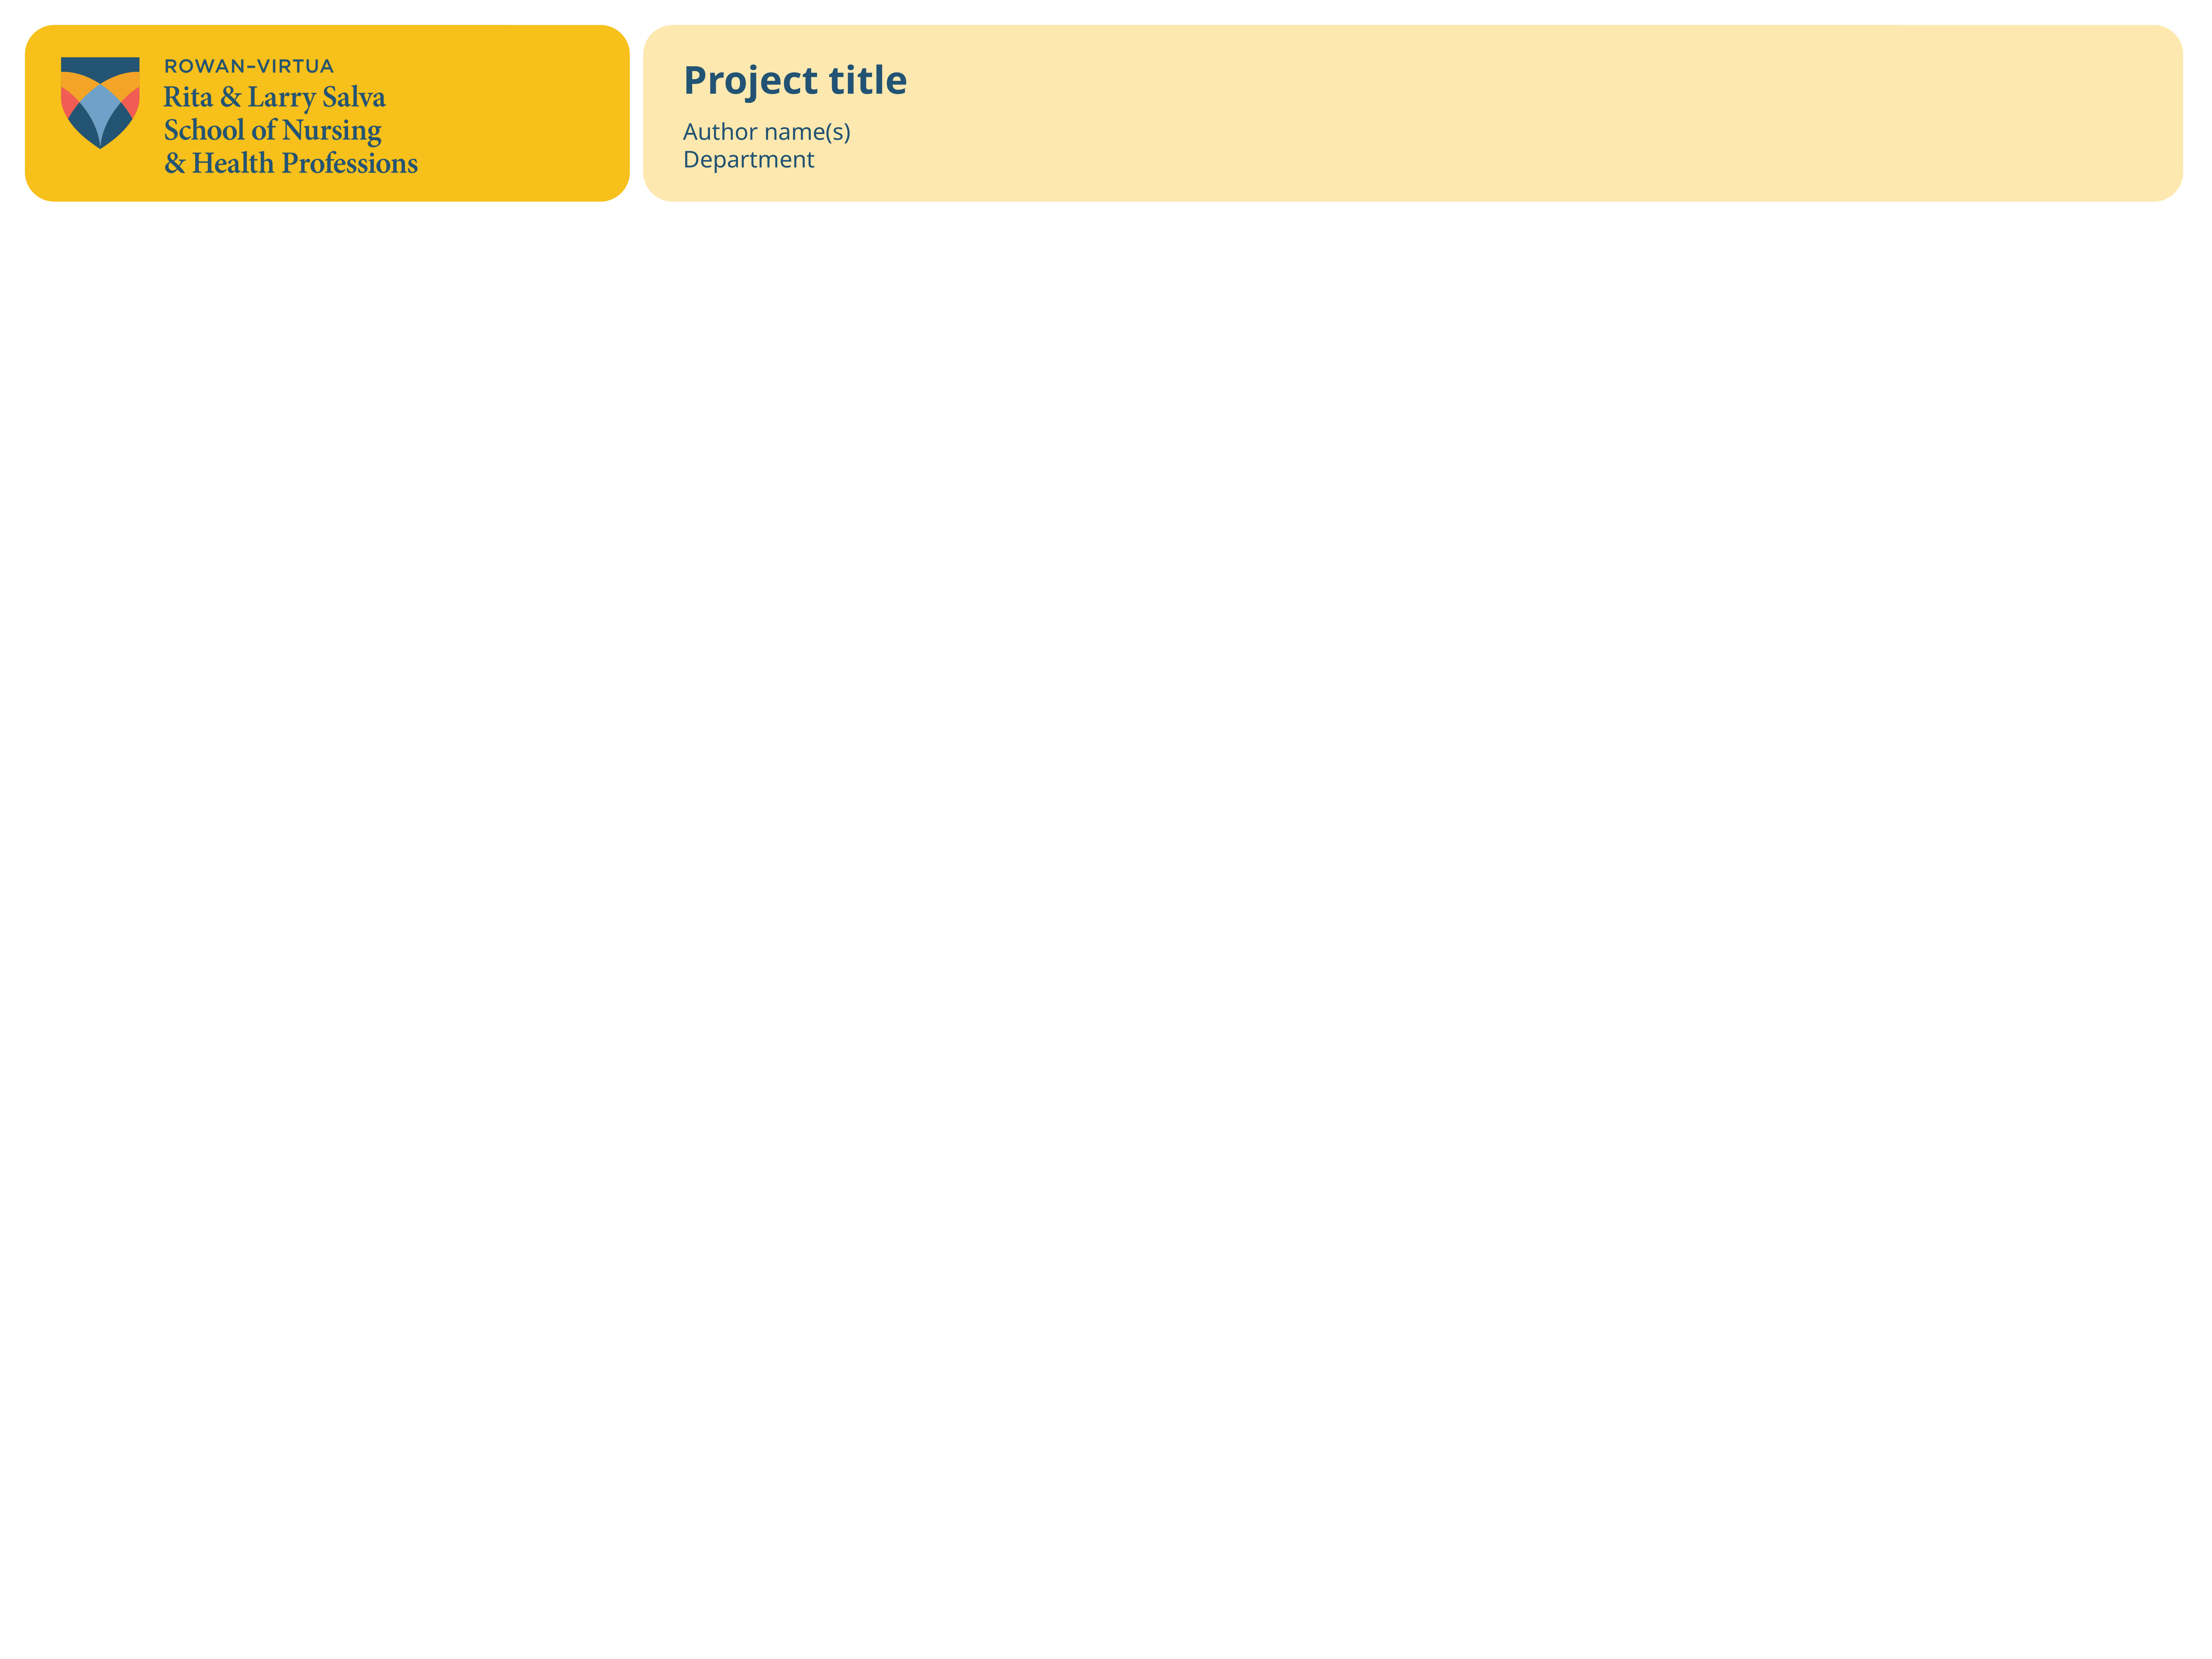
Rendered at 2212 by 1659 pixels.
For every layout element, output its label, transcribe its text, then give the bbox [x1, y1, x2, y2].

text_box [39, 24, 630, 202]
text_box Project title Author name(s) Department [678, 53, 2155, 175]
text_box [24, 34, 32, 193]
text_box [643, 24, 2184, 202]
picture [32, 29, 446, 202]
